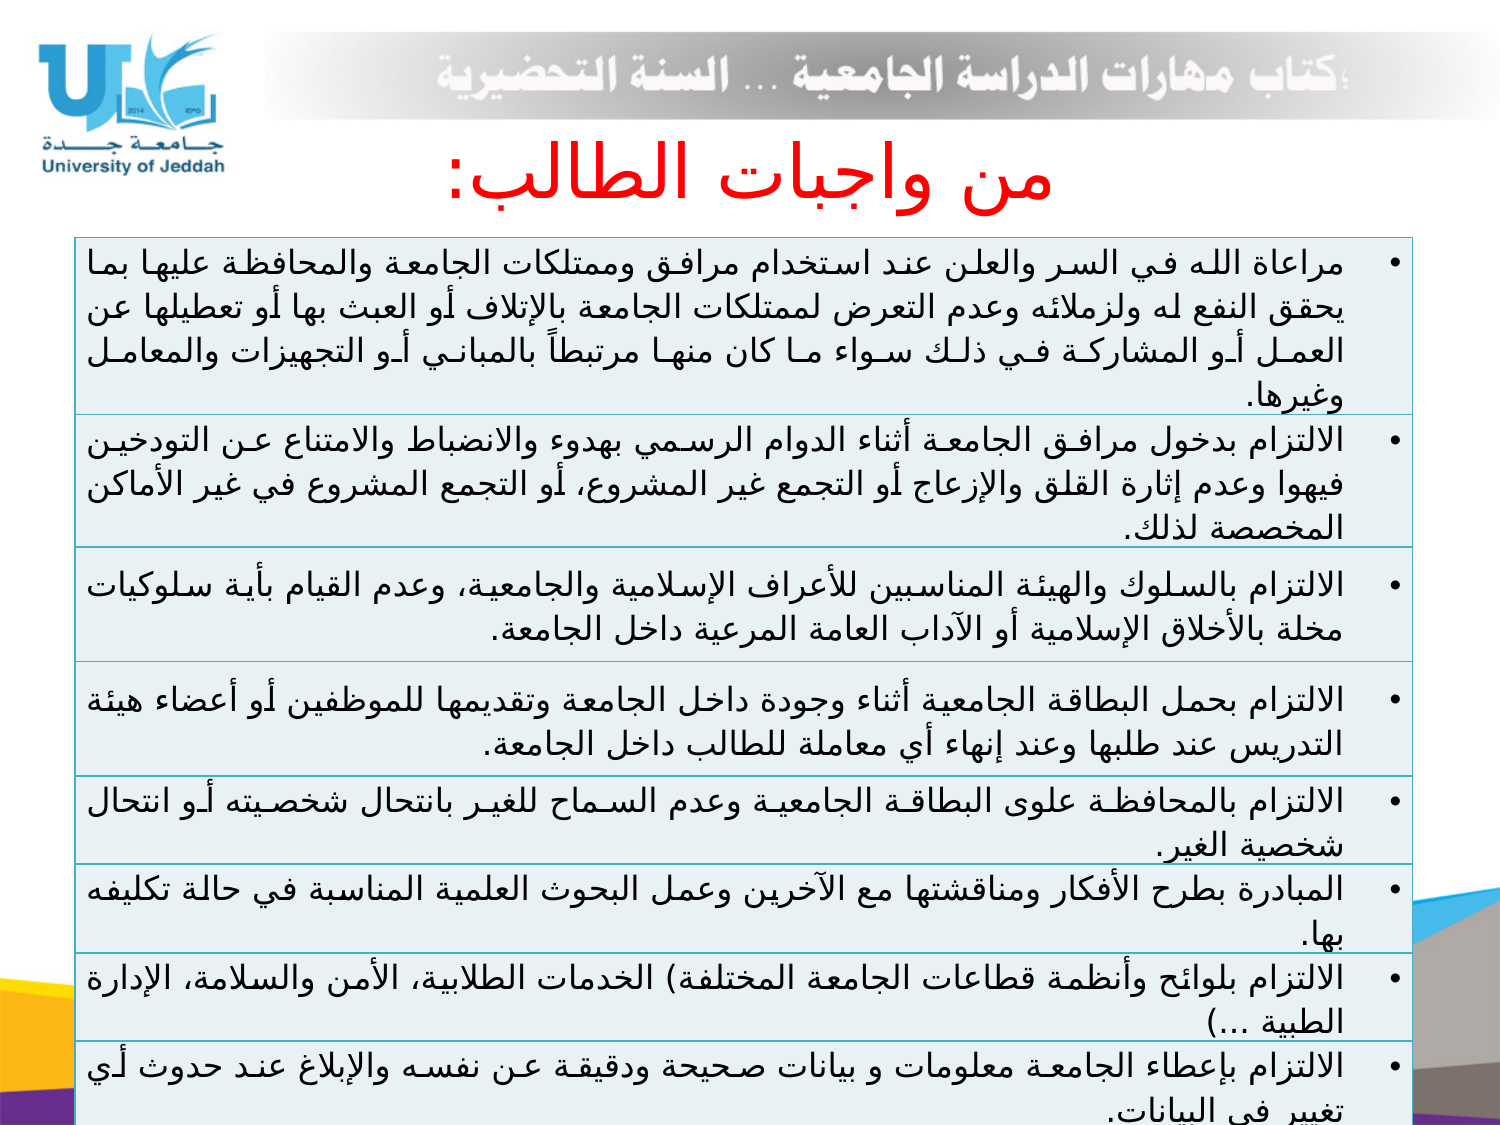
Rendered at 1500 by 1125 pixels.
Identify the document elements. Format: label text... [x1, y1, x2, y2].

table_cell الالتزام بالمحافظة علوى البطاقة الجامعية وعدم السماح للغير بانتحال شخصيته أو انتحال شخصية الغير. [76, 777, 1412, 863]
table_cell الالتزام بحمل البطاقة الجامعية أثناء وجودة داخل الجامعة وتقديمها للموظفين أو أعضاء هيئة التدريس عند طلبها وعند إنهاء أي معاملة للطالب داخل الجامعة. [76, 662, 1412, 775]
table_cell الالتزام بالسلوك والهيئة المناسبين للأعراف الإسلامية والجامعية، وعدم القيام بأية سلوكيات مخلة بالأخلاق الإسلامية أو الآداب العامة المرعية داخل الجامعة. [76, 548, 1412, 661]
table_cell الالتزام بإعطاء الجامعة معلومات و بيانات صحيحة ودقيقة عن نفسه والإبلاغ عند حدوث أي تغيير في البيانات. [76, 1042, 1412, 1125]
table_cell الالتزام بلوائح وأنظمة قطاعات الجامعة المختلفة) الخدمات الطلابية، الأمن والسلامة، الإدارة الطبية ...) [76, 954, 1412, 1040]
table_header مراعاة الله في السر والعلن عند استخدام مرافق وممتلكات الجامعة والمحافظة عليها بما يحقق النفع له ولزملائه وعدم التعرض لممتلكات الجامعة بالإتلاف أو العبث بها أو تعطيلها عن العمل أو المشاركة في ذلك سواء ما كان منها مرتبطاً بالمباني أو التجهيزات والمعامل وغيرها. [76, 238, 1412, 414]
table_cell الالتزام بدخول مرافق الجامعة أثناء الدوام الرسمي بهدوء والانضباط والامتناع عن التودخين فيهوا وعدم إثارة القلق والإزعاج أو التجمع غير المشروع، أو التجمع المشروع في غير الأماكن المخصصة لذلك. [76, 415, 1412, 546]
table_cell المبادرة بطرح الأفكار ومناقشتها مع الآخرين وعمل البحوث العلمية المناسبة في حالة تكليفه بها. [76, 865, 1412, 952]
picture [0, 0, 1500, 1125]
title من واجبات الطالب: [75, 75, 1425, 263]
